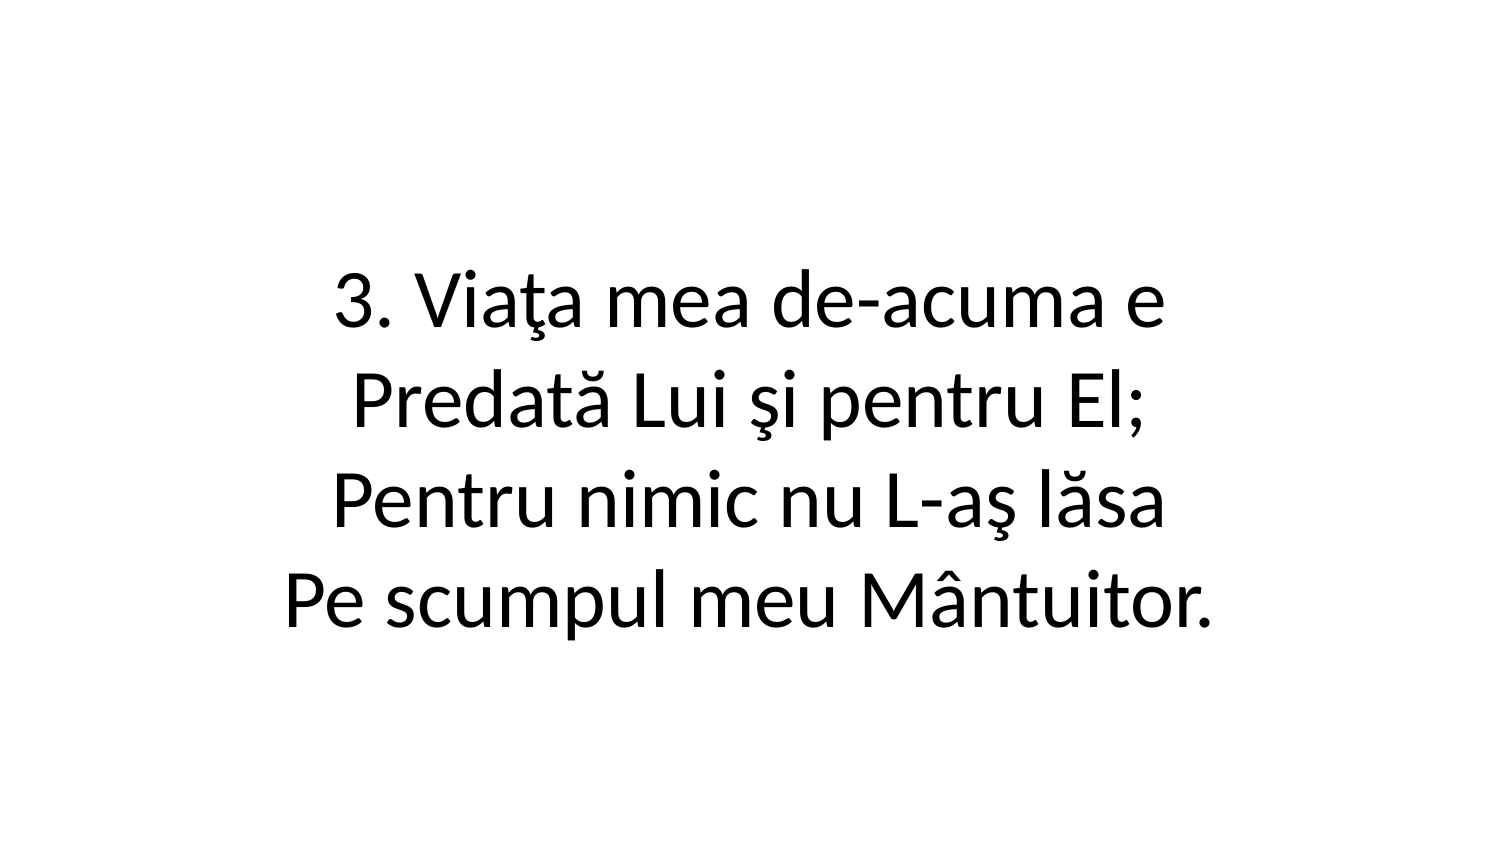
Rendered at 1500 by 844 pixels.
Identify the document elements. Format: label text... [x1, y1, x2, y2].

text_box 3. Viaţa mea de-acuma e Predată Lui şi pentru El; Pentru nimic nu L-aş lăsa Pe scumpul meu Mântuitor. [268, 192, 1232, 652]
